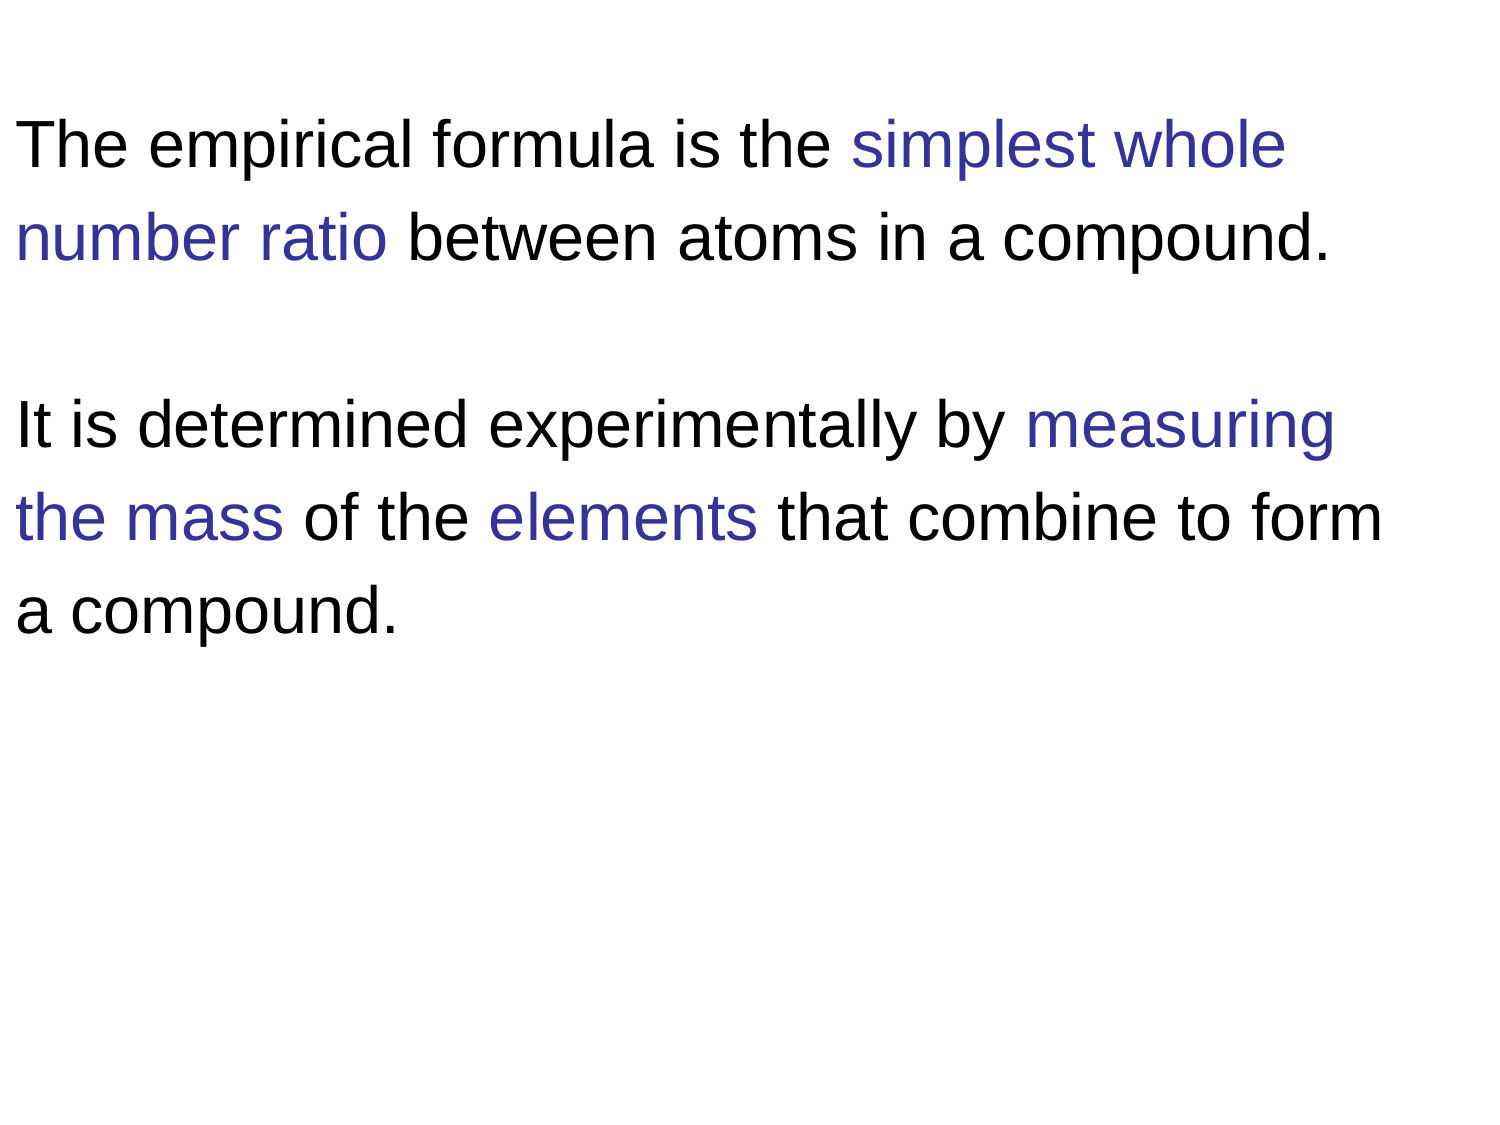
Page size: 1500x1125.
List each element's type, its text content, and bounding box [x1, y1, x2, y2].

list The empirical formula is the simplest whole number ratio between atoms in a compound. It is determined experimentally by measuring the mass of the elements that combine to form a compound. [0, 0, 1500, 1125]
